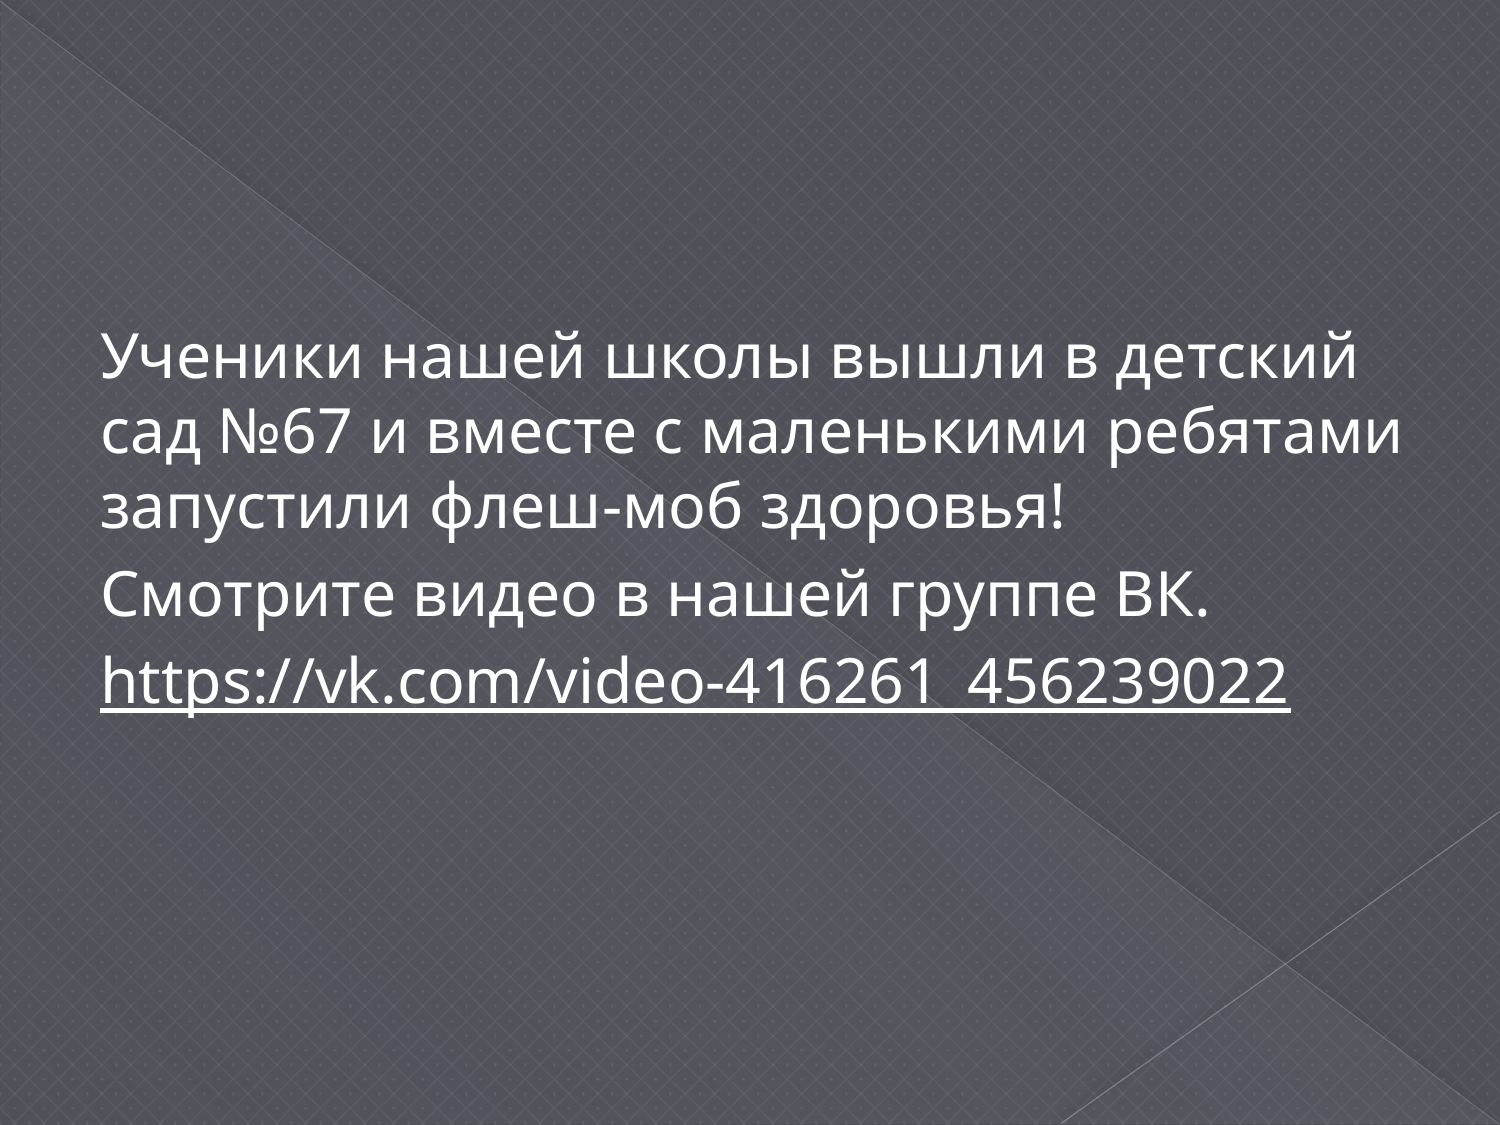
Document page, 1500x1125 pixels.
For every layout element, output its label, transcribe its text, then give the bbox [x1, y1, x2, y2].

list Ученики нашей школы вышли в детский сад №67 и вместе с маленькими ребятами запустили флеш-моб здоровья! Смотрите видео в нашей группе ВК. https://vk.com/video-416261_456239022 [75, 308, 1425, 1059]
